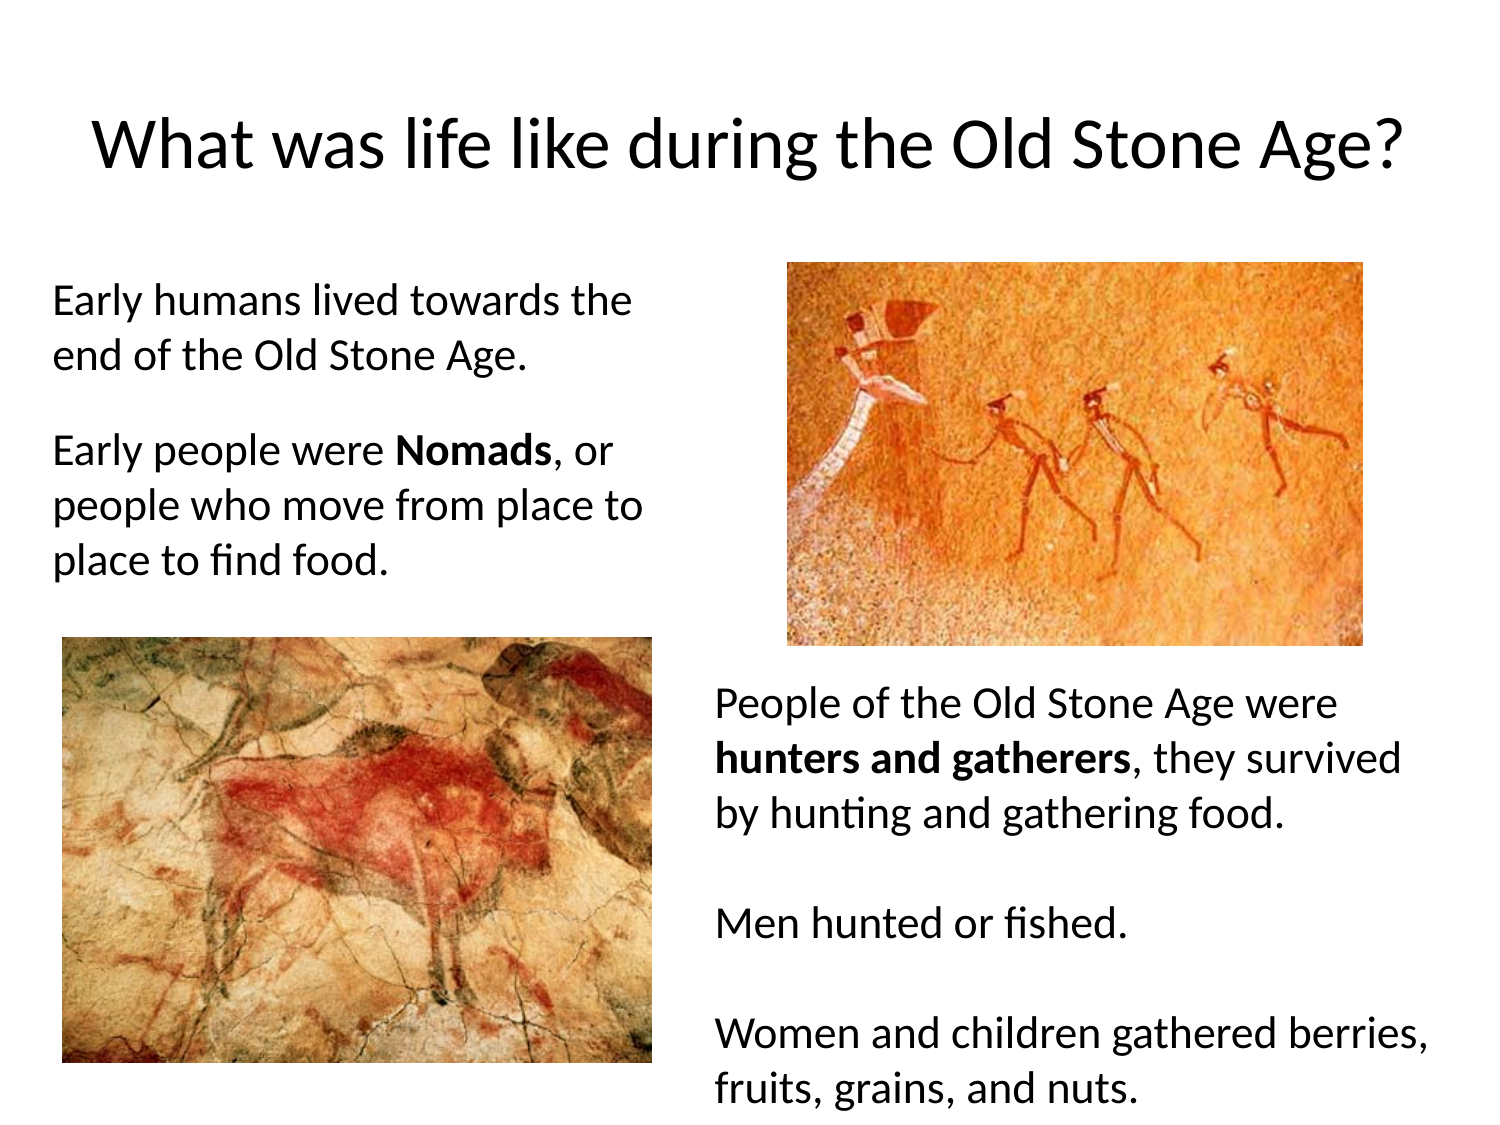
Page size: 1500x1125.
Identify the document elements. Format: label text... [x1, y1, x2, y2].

text_box Early humans lived towards the end of the Old Stone Age. [37, 262, 725, 388]
picture [62, 637, 653, 1063]
picture [787, 262, 1363, 647]
title What was life like during the Old Stone Age? [75, 45, 1425, 233]
text_box People of the Old Stone Age were hunters and gatherers, they survived by hunting and gathering food. Men hunted or fished. Women and children gathered berries, fruits, grains, and nuts. [699, 665, 1463, 1121]
text_box Early people were Nomads, or people who move from place to place to find food. [37, 412, 750, 593]
